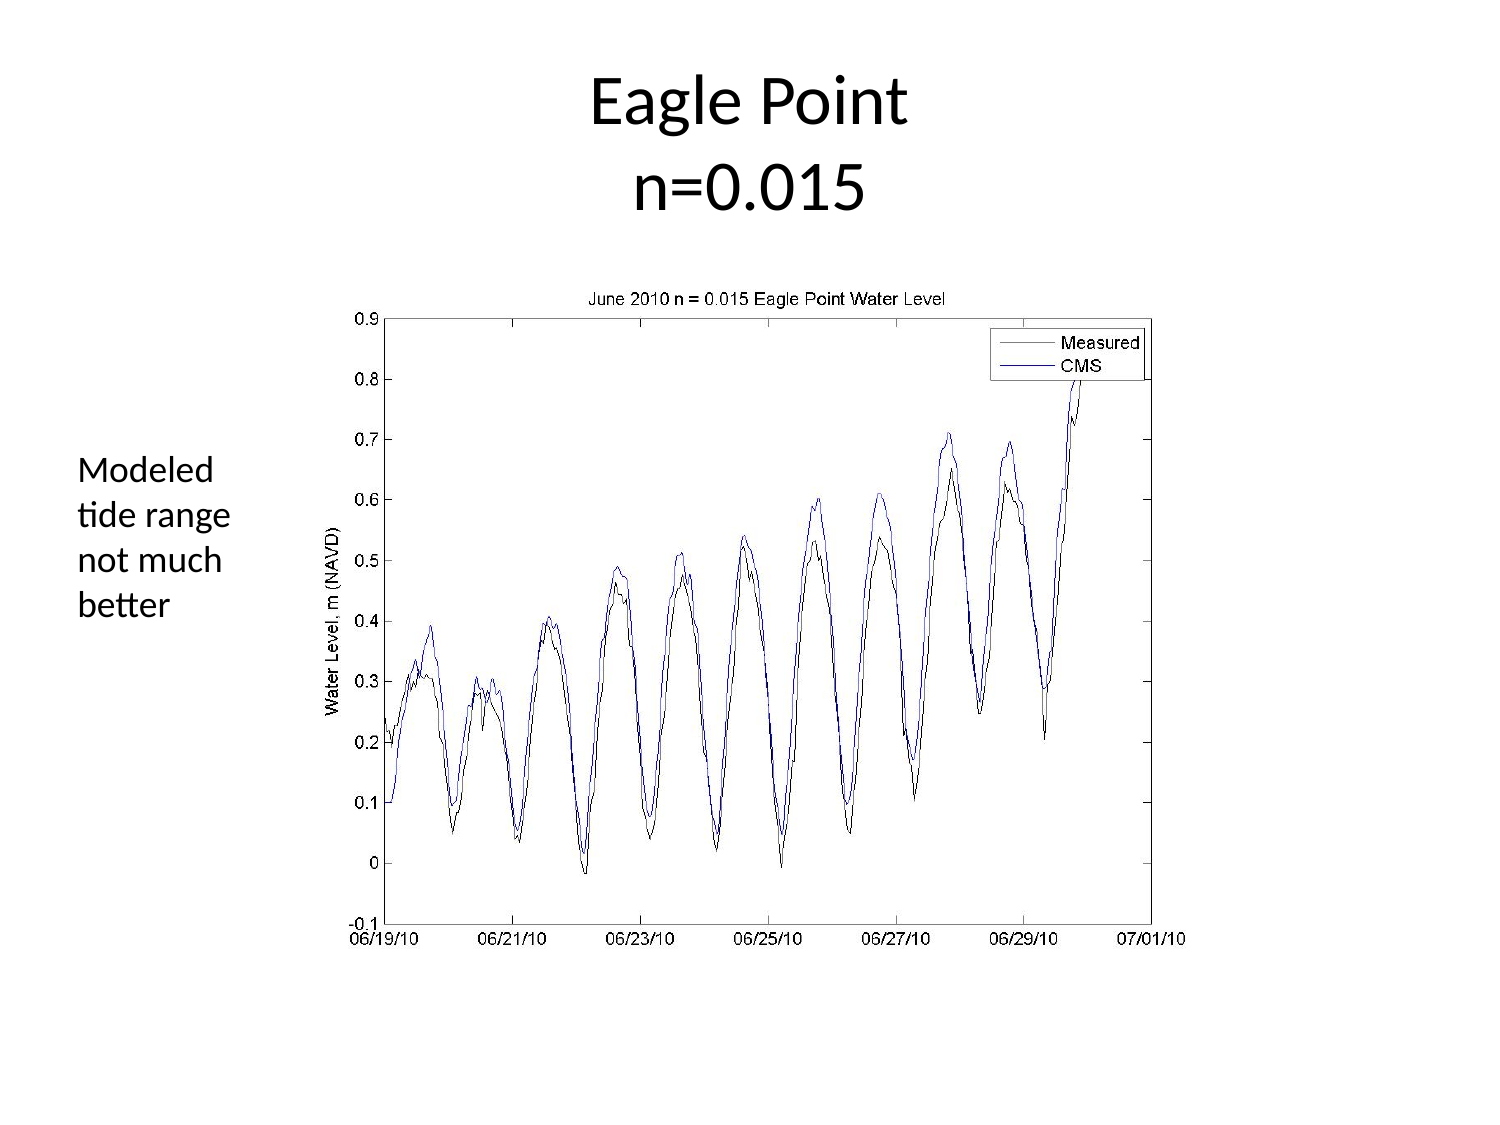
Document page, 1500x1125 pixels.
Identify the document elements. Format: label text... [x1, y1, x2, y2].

title Eagle Point n=0.015 [75, 45, 1425, 233]
text_box Modeled tide range not much better [62, 437, 249, 633]
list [254, 262, 1246, 1006]
